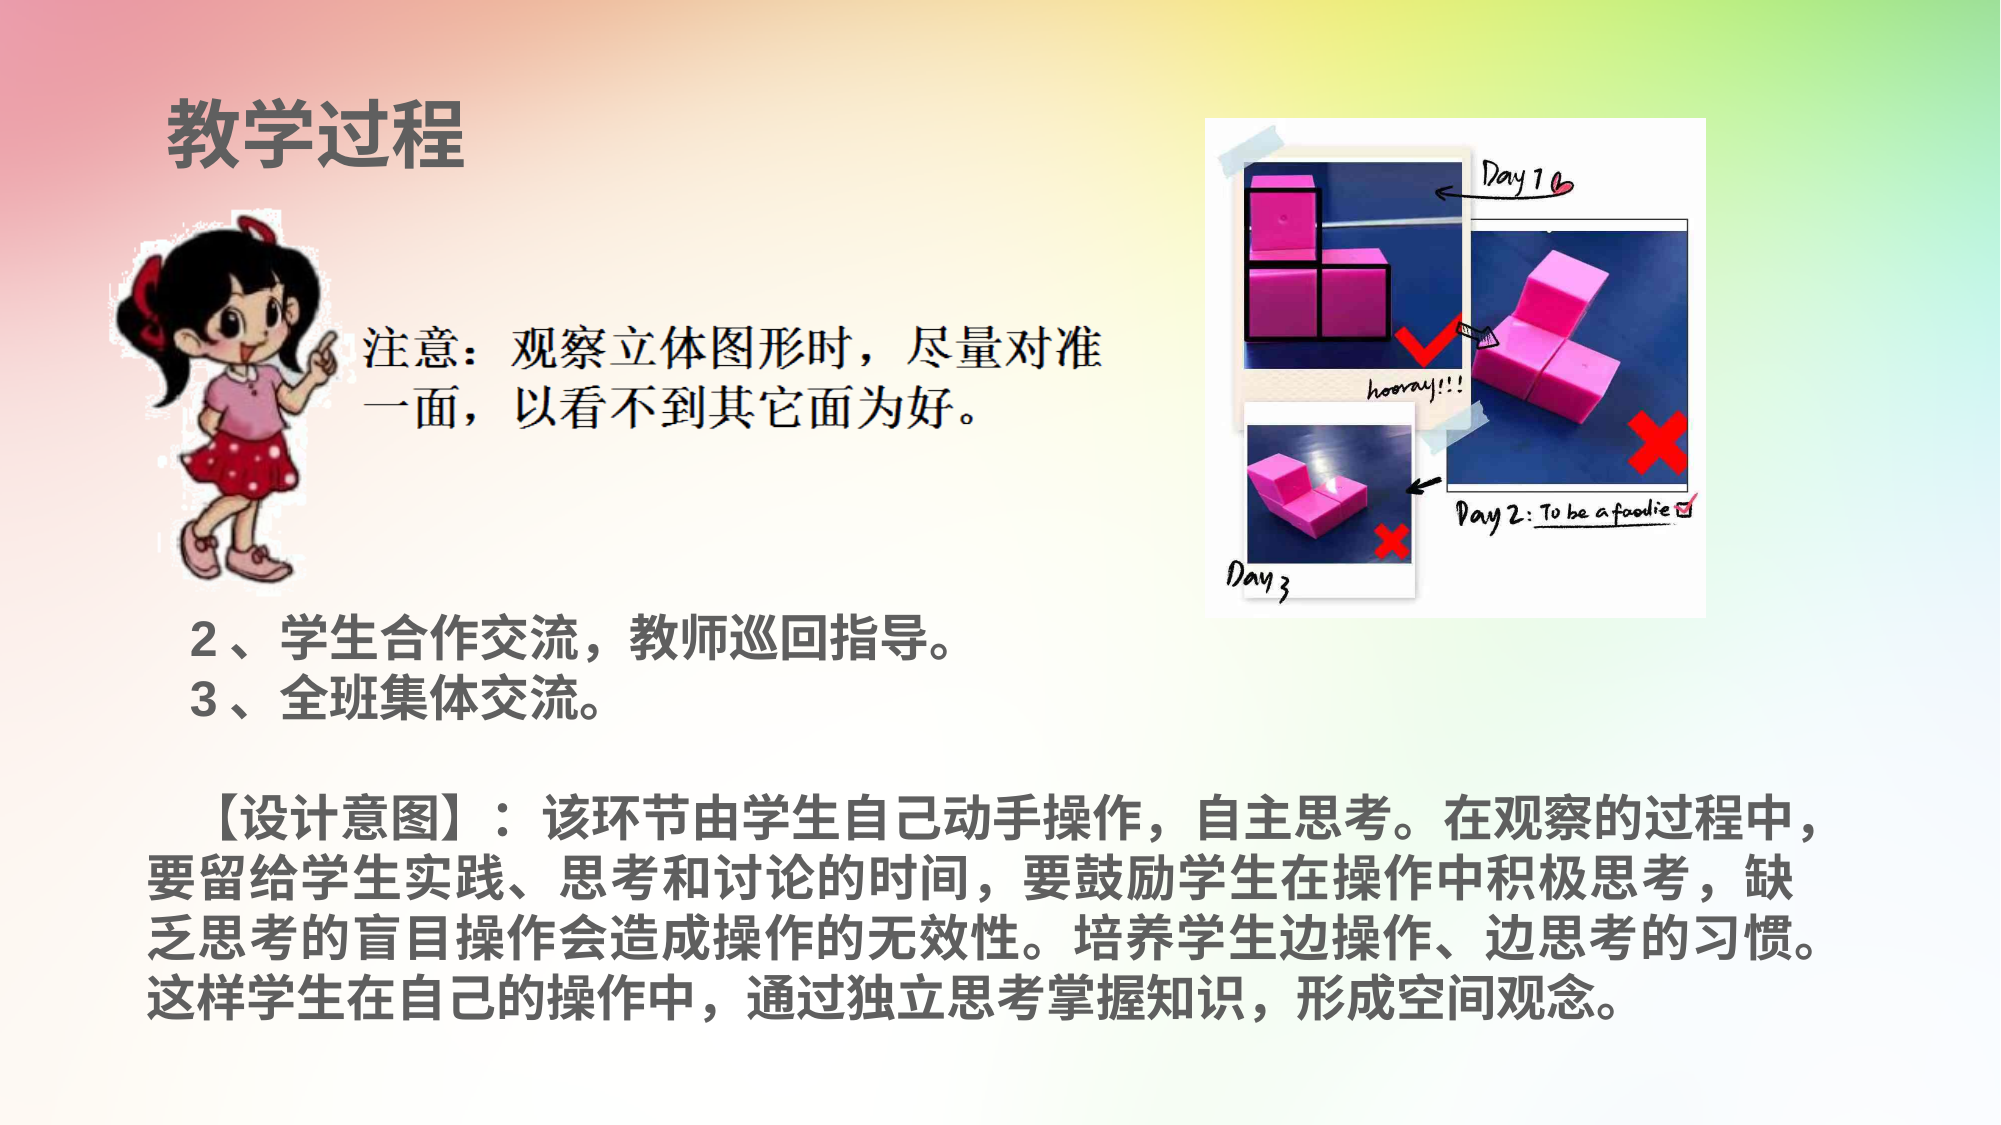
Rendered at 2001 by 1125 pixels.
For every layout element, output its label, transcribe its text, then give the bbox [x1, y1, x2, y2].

text_box 2、学生合作交流，教师巡回指导。 3、全班集体交流。 【设计意图】：该环节由学生自己动手操作，自主思考。在观察的过程中，要留给学生实践、思考和讨论的时间，要鼓励学生在操作中积极思考，缺乏思考的盲目操作会造成操作的无效性。培养学生边操作、边思考的习惯。这样学生在自己的操作中，通过独立思考掌握知识，形成空间观念。 [131, 479, 1810, 1035]
text_box 教学过程 [48, 90, 713, 252]
picture [0, 0, 2001, 1125]
